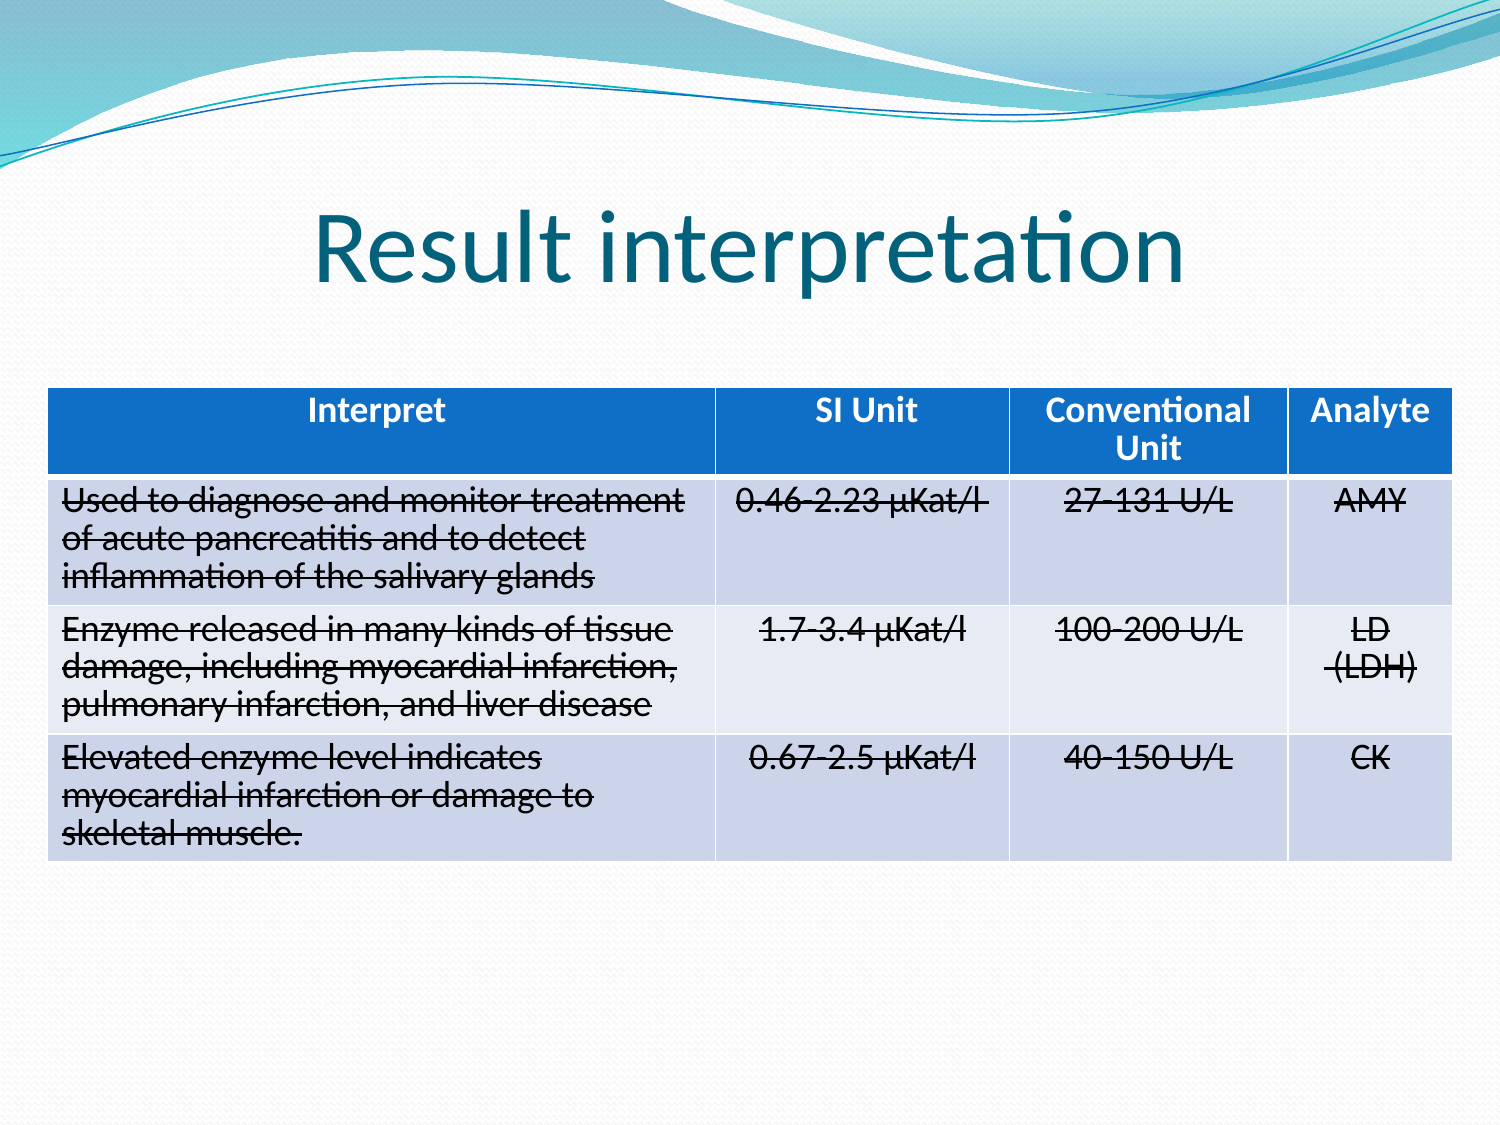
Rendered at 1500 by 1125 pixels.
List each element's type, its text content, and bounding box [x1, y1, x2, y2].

table_header SI Unit [716, 388, 1009, 474]
table_header Conventional Unit [1010, 388, 1287, 474]
table_cell 0.46-2.23 µKat/l [716, 480, 1009, 605]
table_header Interpret [48, 388, 715, 474]
table_cell Enzyme released in many kinds of tissue damage, including myocardial infarction, pulmonary infarction, and liver disease [48, 606, 715, 733]
table_cell CK [1289, 735, 1452, 861]
title Result interpretation [75, 115, 1425, 303]
table_cell 1.7-3.4 µKat/l [716, 606, 1009, 733]
table_cell 40-150 U/L [1010, 735, 1287, 861]
table_cell AMY [1289, 480, 1452, 605]
table_header Analyte [1289, 388, 1452, 474]
table_cell Elevated enzyme level indicates myocardial infarction or damage to skeletal muscle. [48, 735, 715, 861]
table_cell 0.67-2.5 µKat/l [716, 735, 1009, 861]
table_cell Used to diagnose and monitor treatment of acute pancreatitis and to detect inflammation of the salivary glands [48, 480, 715, 605]
table_cell 27-131 U/L [1010, 480, 1287, 605]
table_cell 100-200 U/L [1010, 606, 1287, 733]
table_cell LD (LDH) [1289, 606, 1452, 733]
